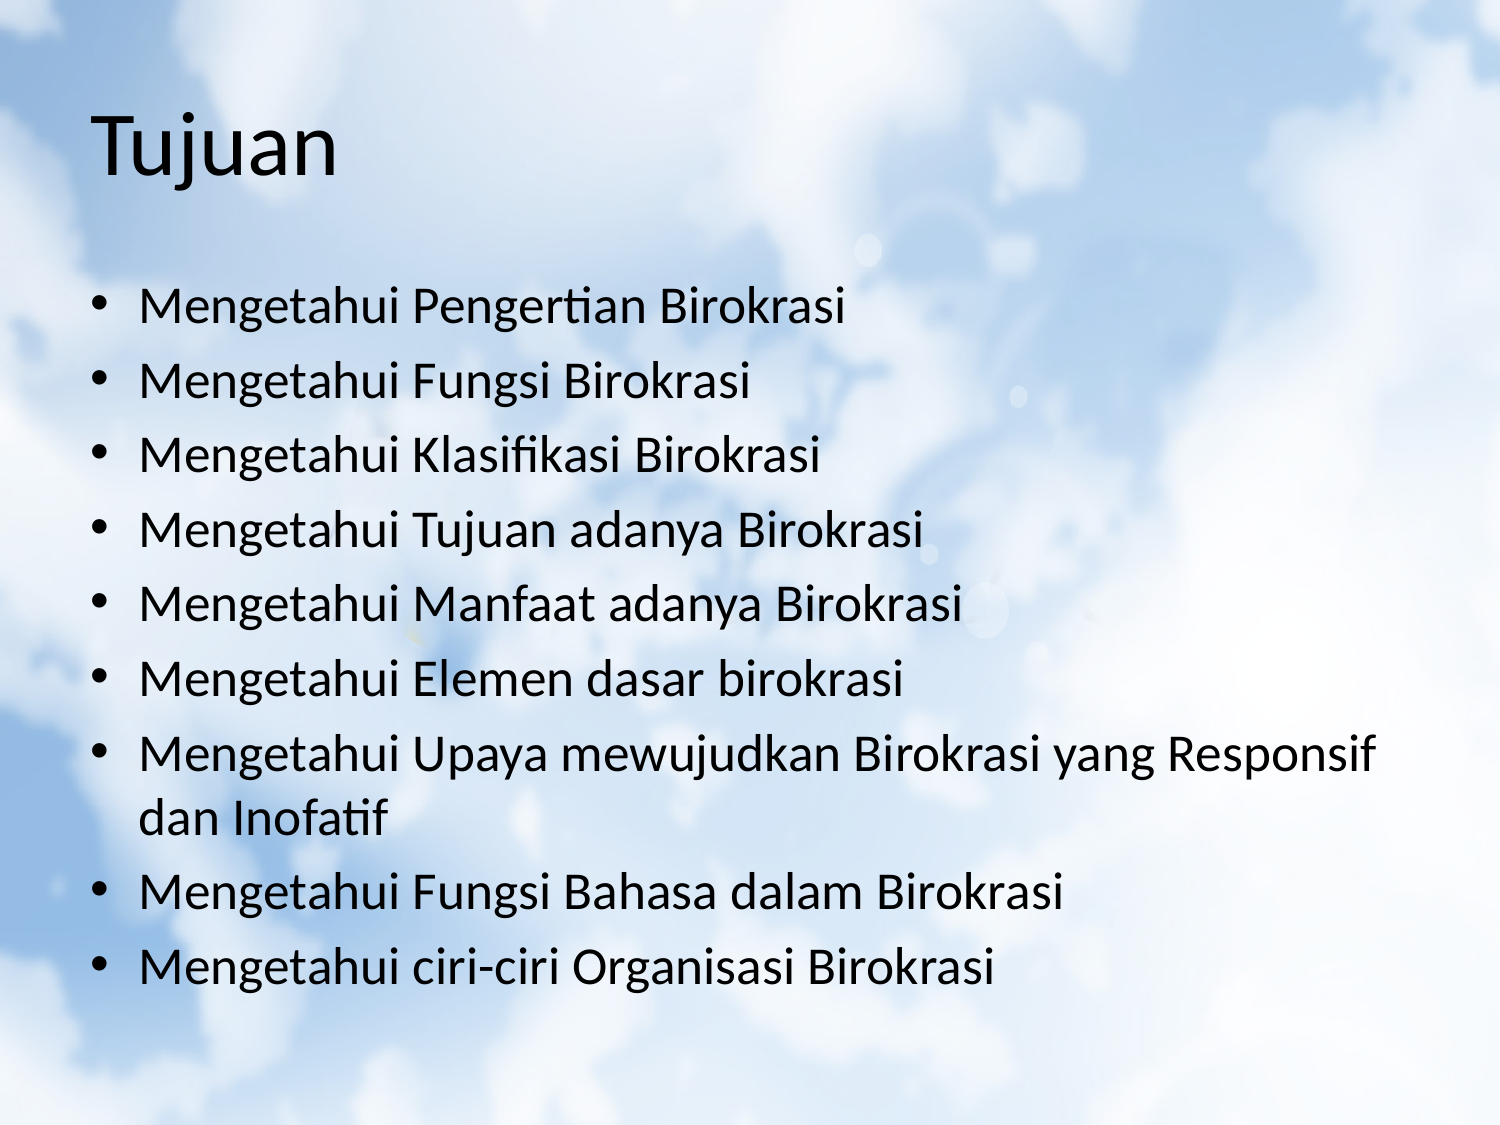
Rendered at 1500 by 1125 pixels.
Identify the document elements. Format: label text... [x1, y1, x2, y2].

title Tujuan [75, 45, 1425, 233]
list Mengetahui Pengertian Birokrasi Mengetahui Fungsi Birokrasi Mengetahui Klasifikasi Birokrasi Mengetahui Tujuan adanya Birokrasi Mengetahui Manfaat adanya Birokrasi Mengetahui Elemen dasar birokrasi Mengetahui Upaya mewujudkan Birokrasi yang Responsif dan Inofatif Mengetahui Fungsi Bahasa dalam Birokrasi Mengetahui ciri-ciri Organisasi Birokrasi [75, 262, 1425, 1005]
